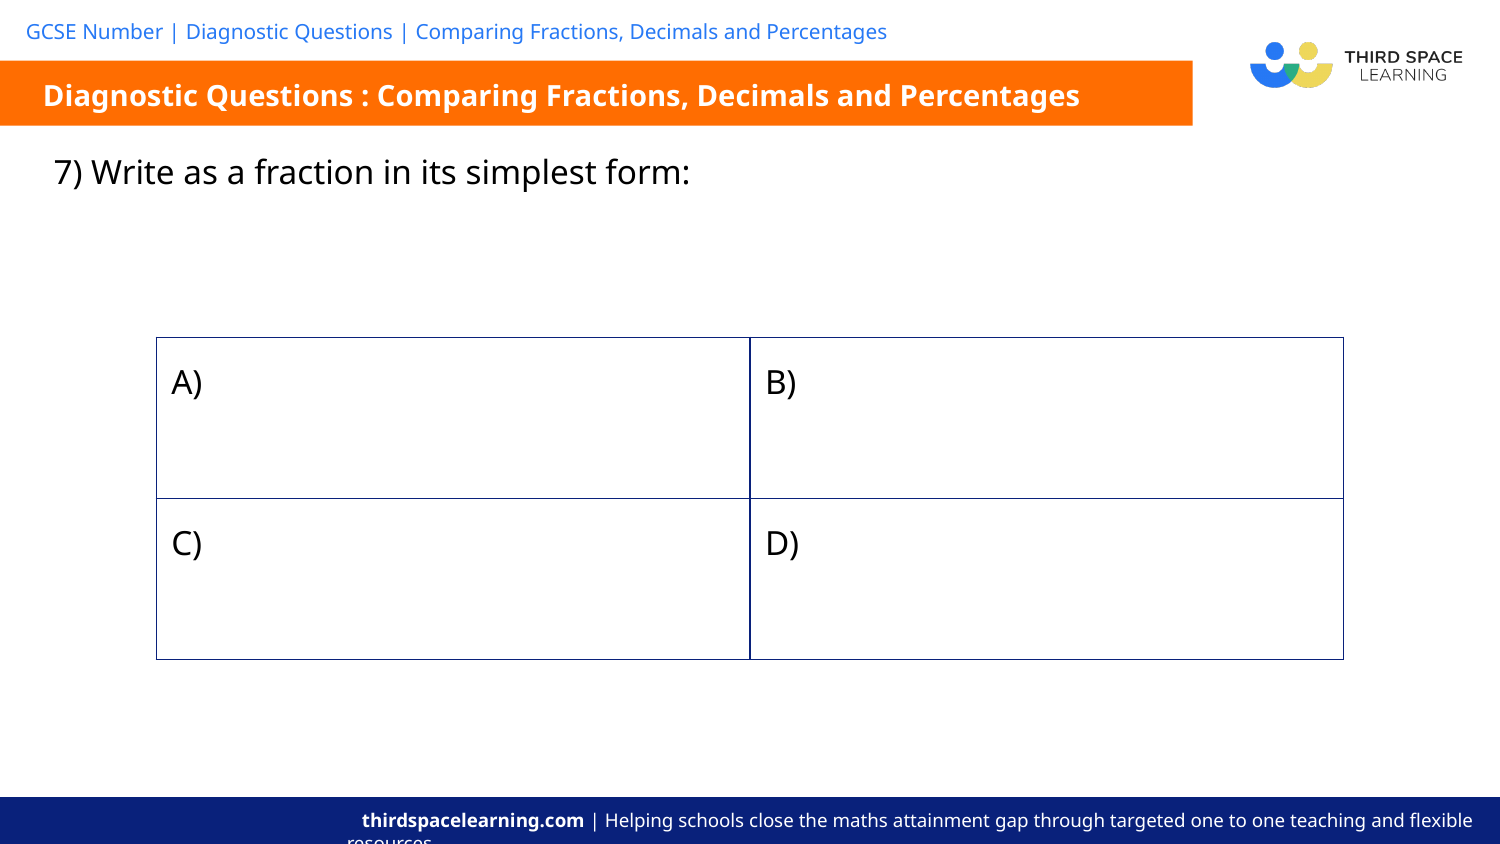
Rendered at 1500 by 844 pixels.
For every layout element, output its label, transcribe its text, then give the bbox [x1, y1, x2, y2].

text_box Diagnostic Questions : Comparing Fractions, Decimals and Percentages [27, 61, 1216, 127]
picture [1250, 33, 1465, 99]
